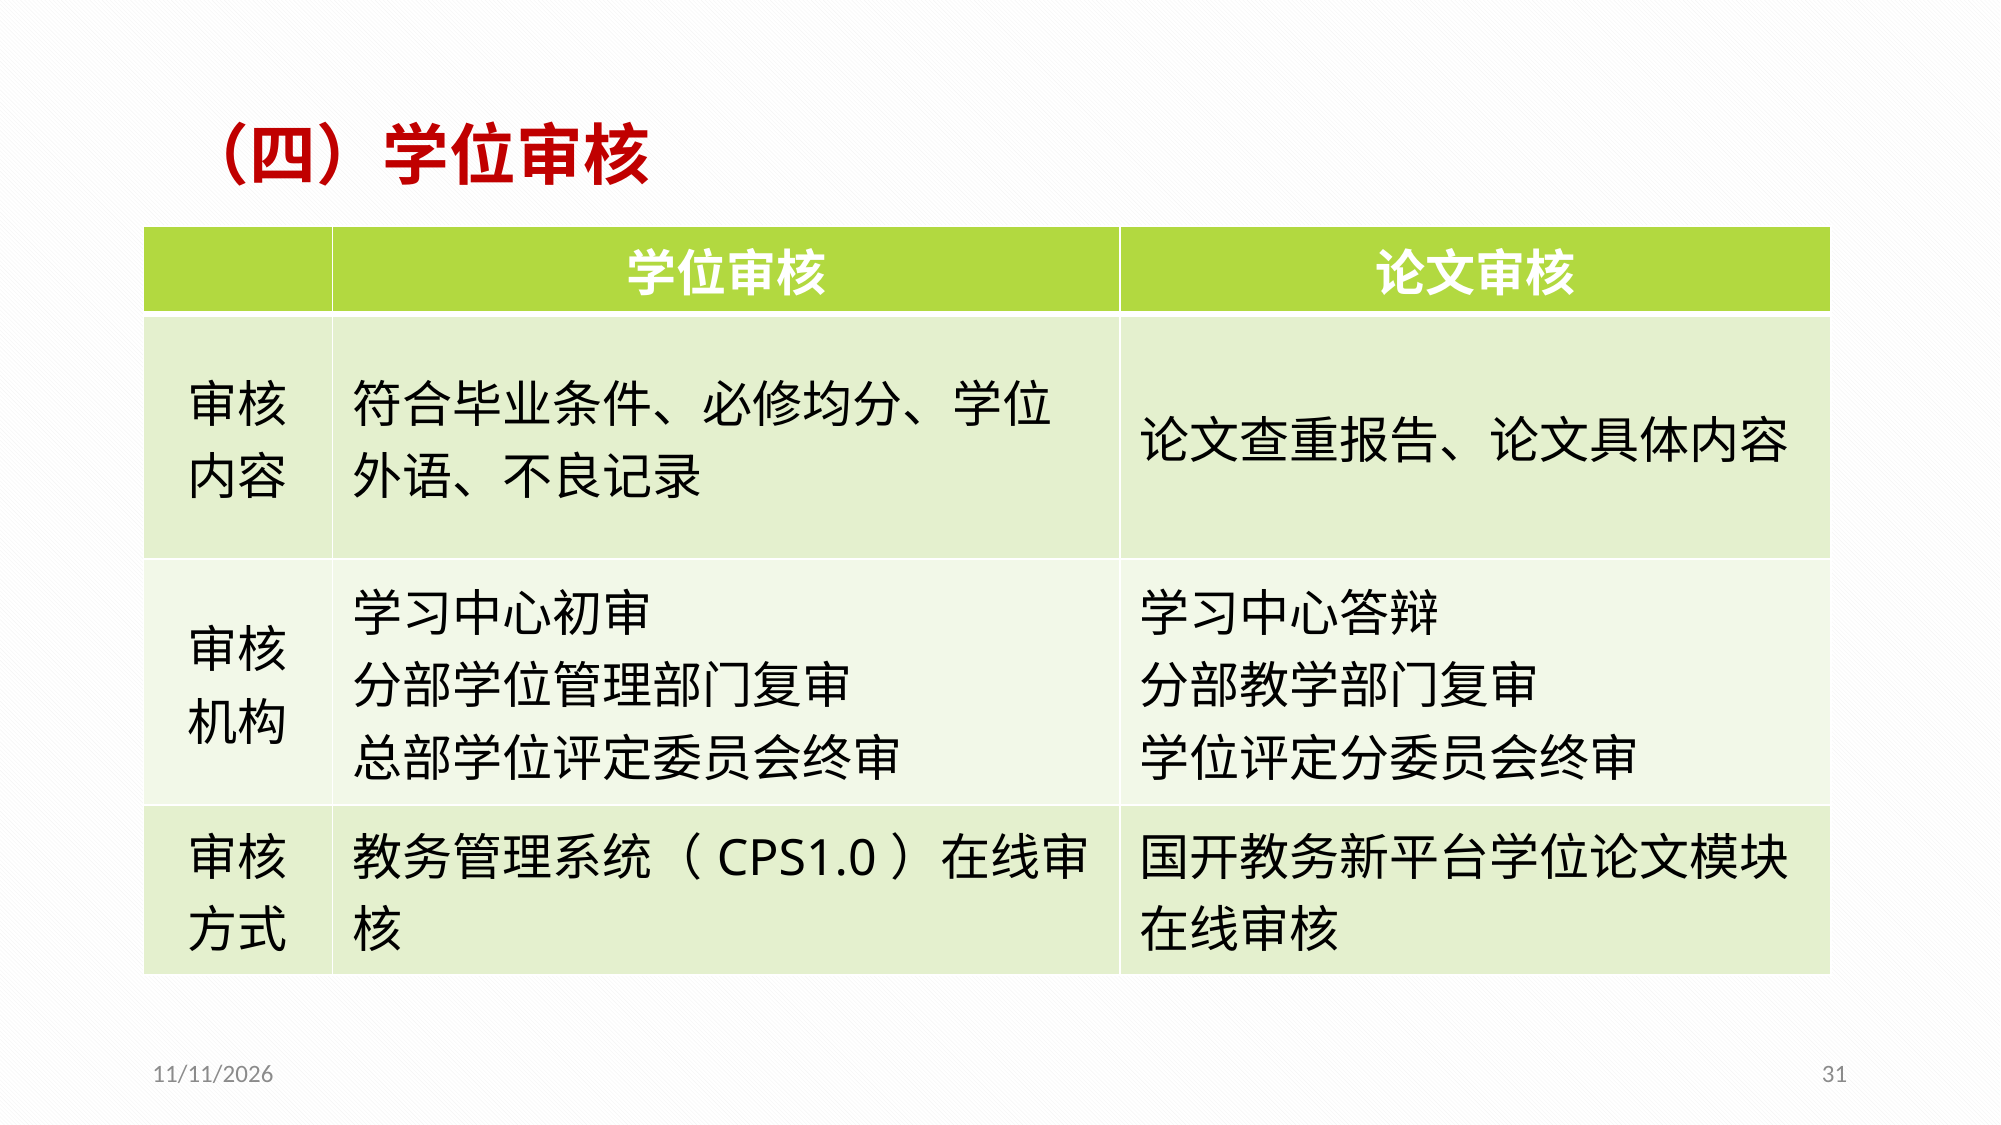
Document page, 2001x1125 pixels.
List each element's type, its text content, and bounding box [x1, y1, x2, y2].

table_header 学位审核 [333, 227, 1119, 311]
table_cell 审核内容 [144, 317, 332, 558]
text_box （四）学位审核 [124, 65, 1563, 201]
table_cell 审核方式 [144, 806, 332, 974]
table_cell 学习中心初审 分部学位管理部门复审 总部学位评定委员会终审 [333, 560, 1119, 804]
table_cell 学习中心答辩 分部教学部门复审 学位评定分委员会终审 [1121, 560, 1830, 804]
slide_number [137, 1042, 588, 1103]
table_header [144, 227, 332, 311]
table_cell 符合毕业条件、必修均分、学位外语、不良记录 [333, 317, 1119, 558]
table_cell 论文查重报告、论文具体内容 [1121, 317, 1830, 558]
table_cell 教务管理系统（CPS1.0）在线审核 [333, 806, 1119, 974]
table_header 论文审核 [1121, 227, 1830, 311]
table_cell 审核机构 [144, 560, 332, 804]
slide_number 31 [1412, 1042, 1863, 1103]
table_cell 国开教务新平台学位论文模块在线审核 [1121, 806, 1830, 974]
